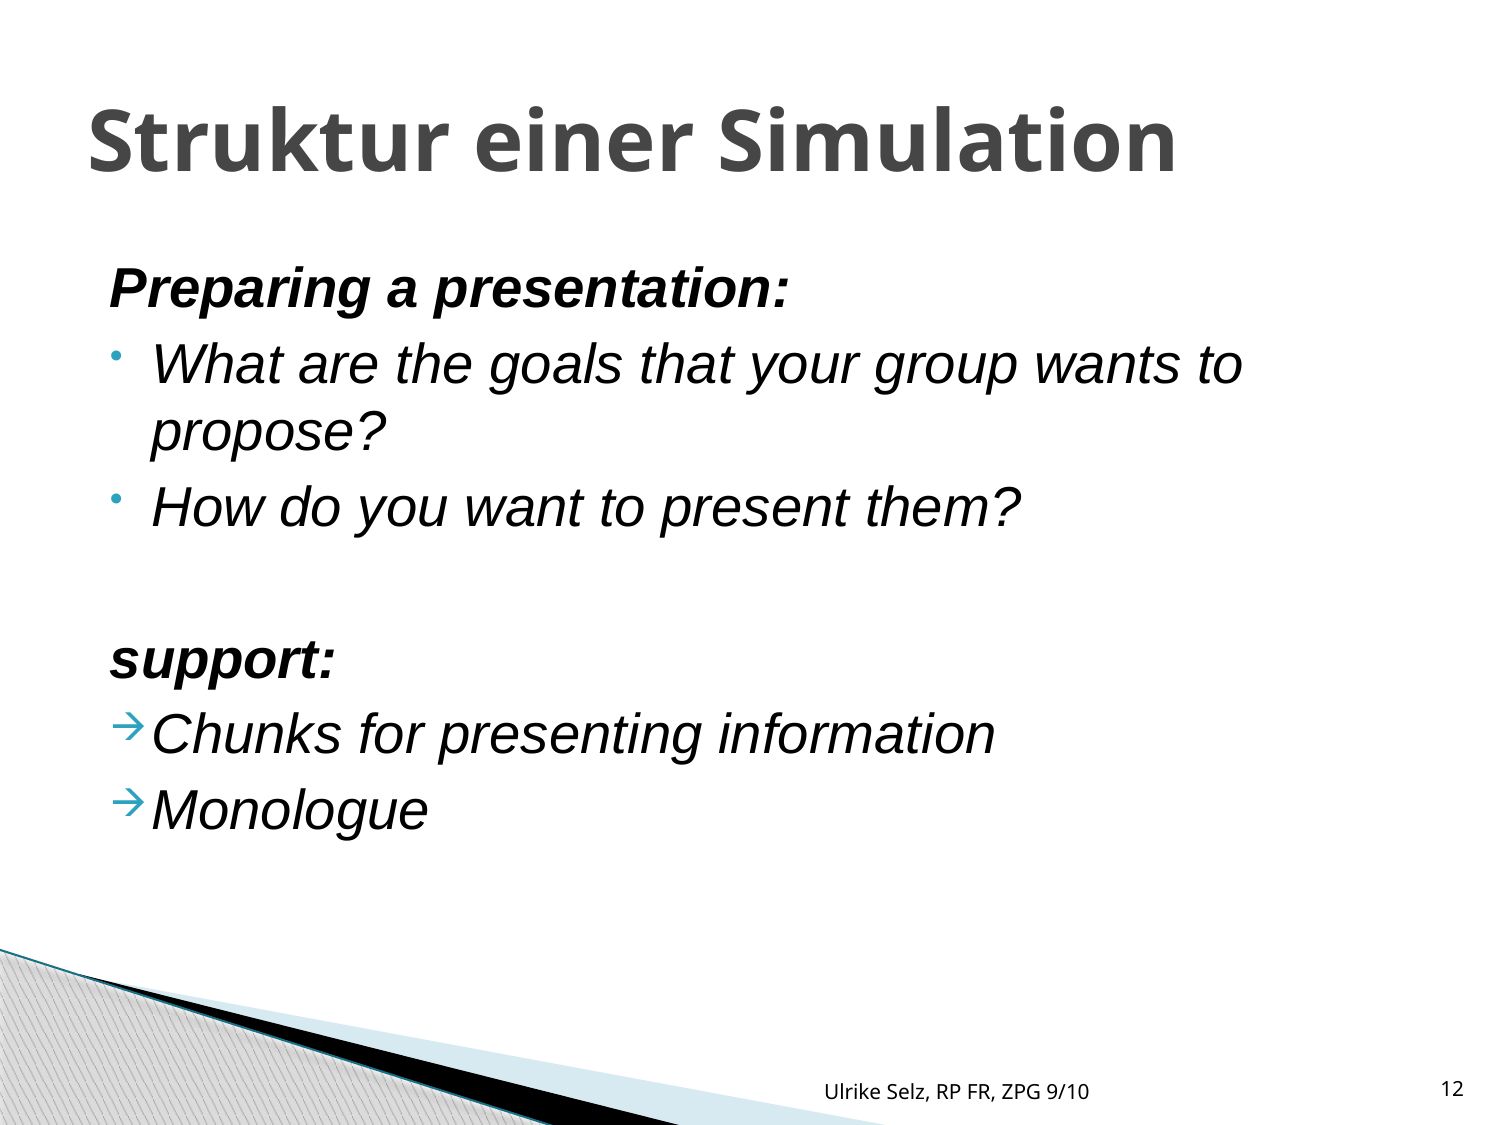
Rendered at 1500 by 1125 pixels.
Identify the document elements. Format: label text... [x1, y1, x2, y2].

text_box Ulrike Selz, RP FR, ZPG 9/10 [718, 1051, 1105, 1112]
slide_number 12 [1418, 1051, 1479, 1112]
list Preparing a presentation: What are the goals that your group wants to propose? How do you want to present them? support: Chunks for presenting information Monologue [76, 243, 1428, 987]
title Struktur einer Simulation [72, 43, 1423, 232]
